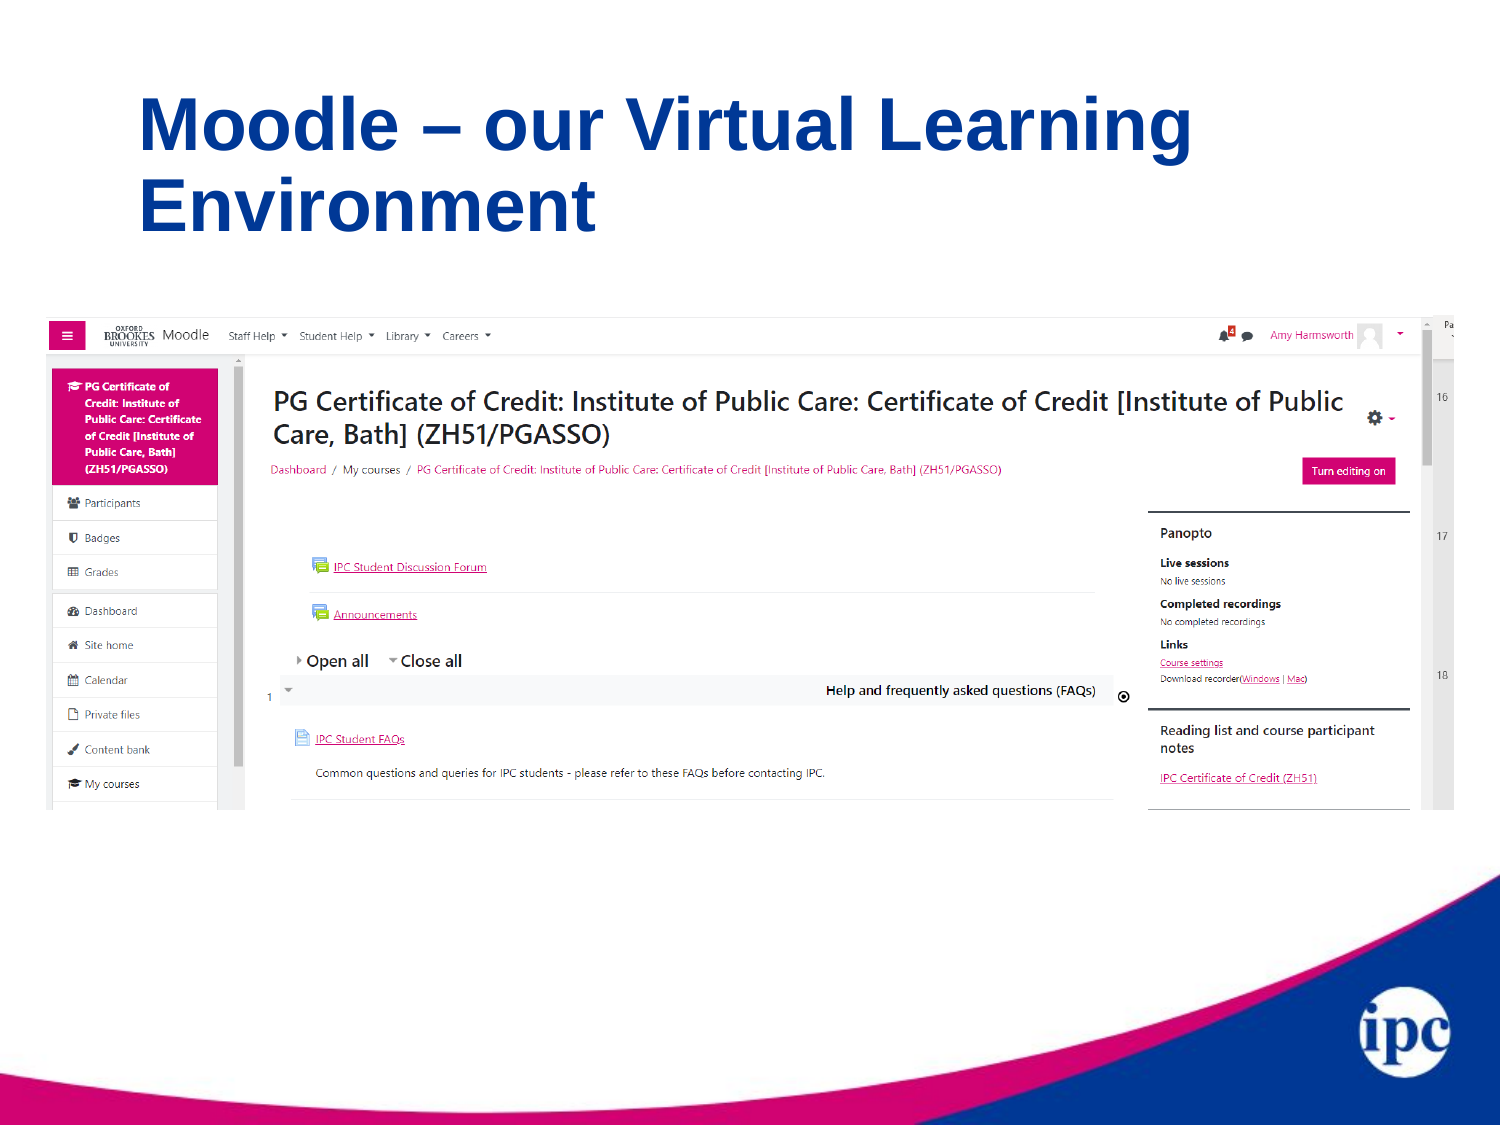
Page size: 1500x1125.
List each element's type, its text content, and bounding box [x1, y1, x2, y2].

picture [0, 0, 1500, 1125]
title Moodle – our Virtual Learning Environment [123, 78, 1376, 258]
